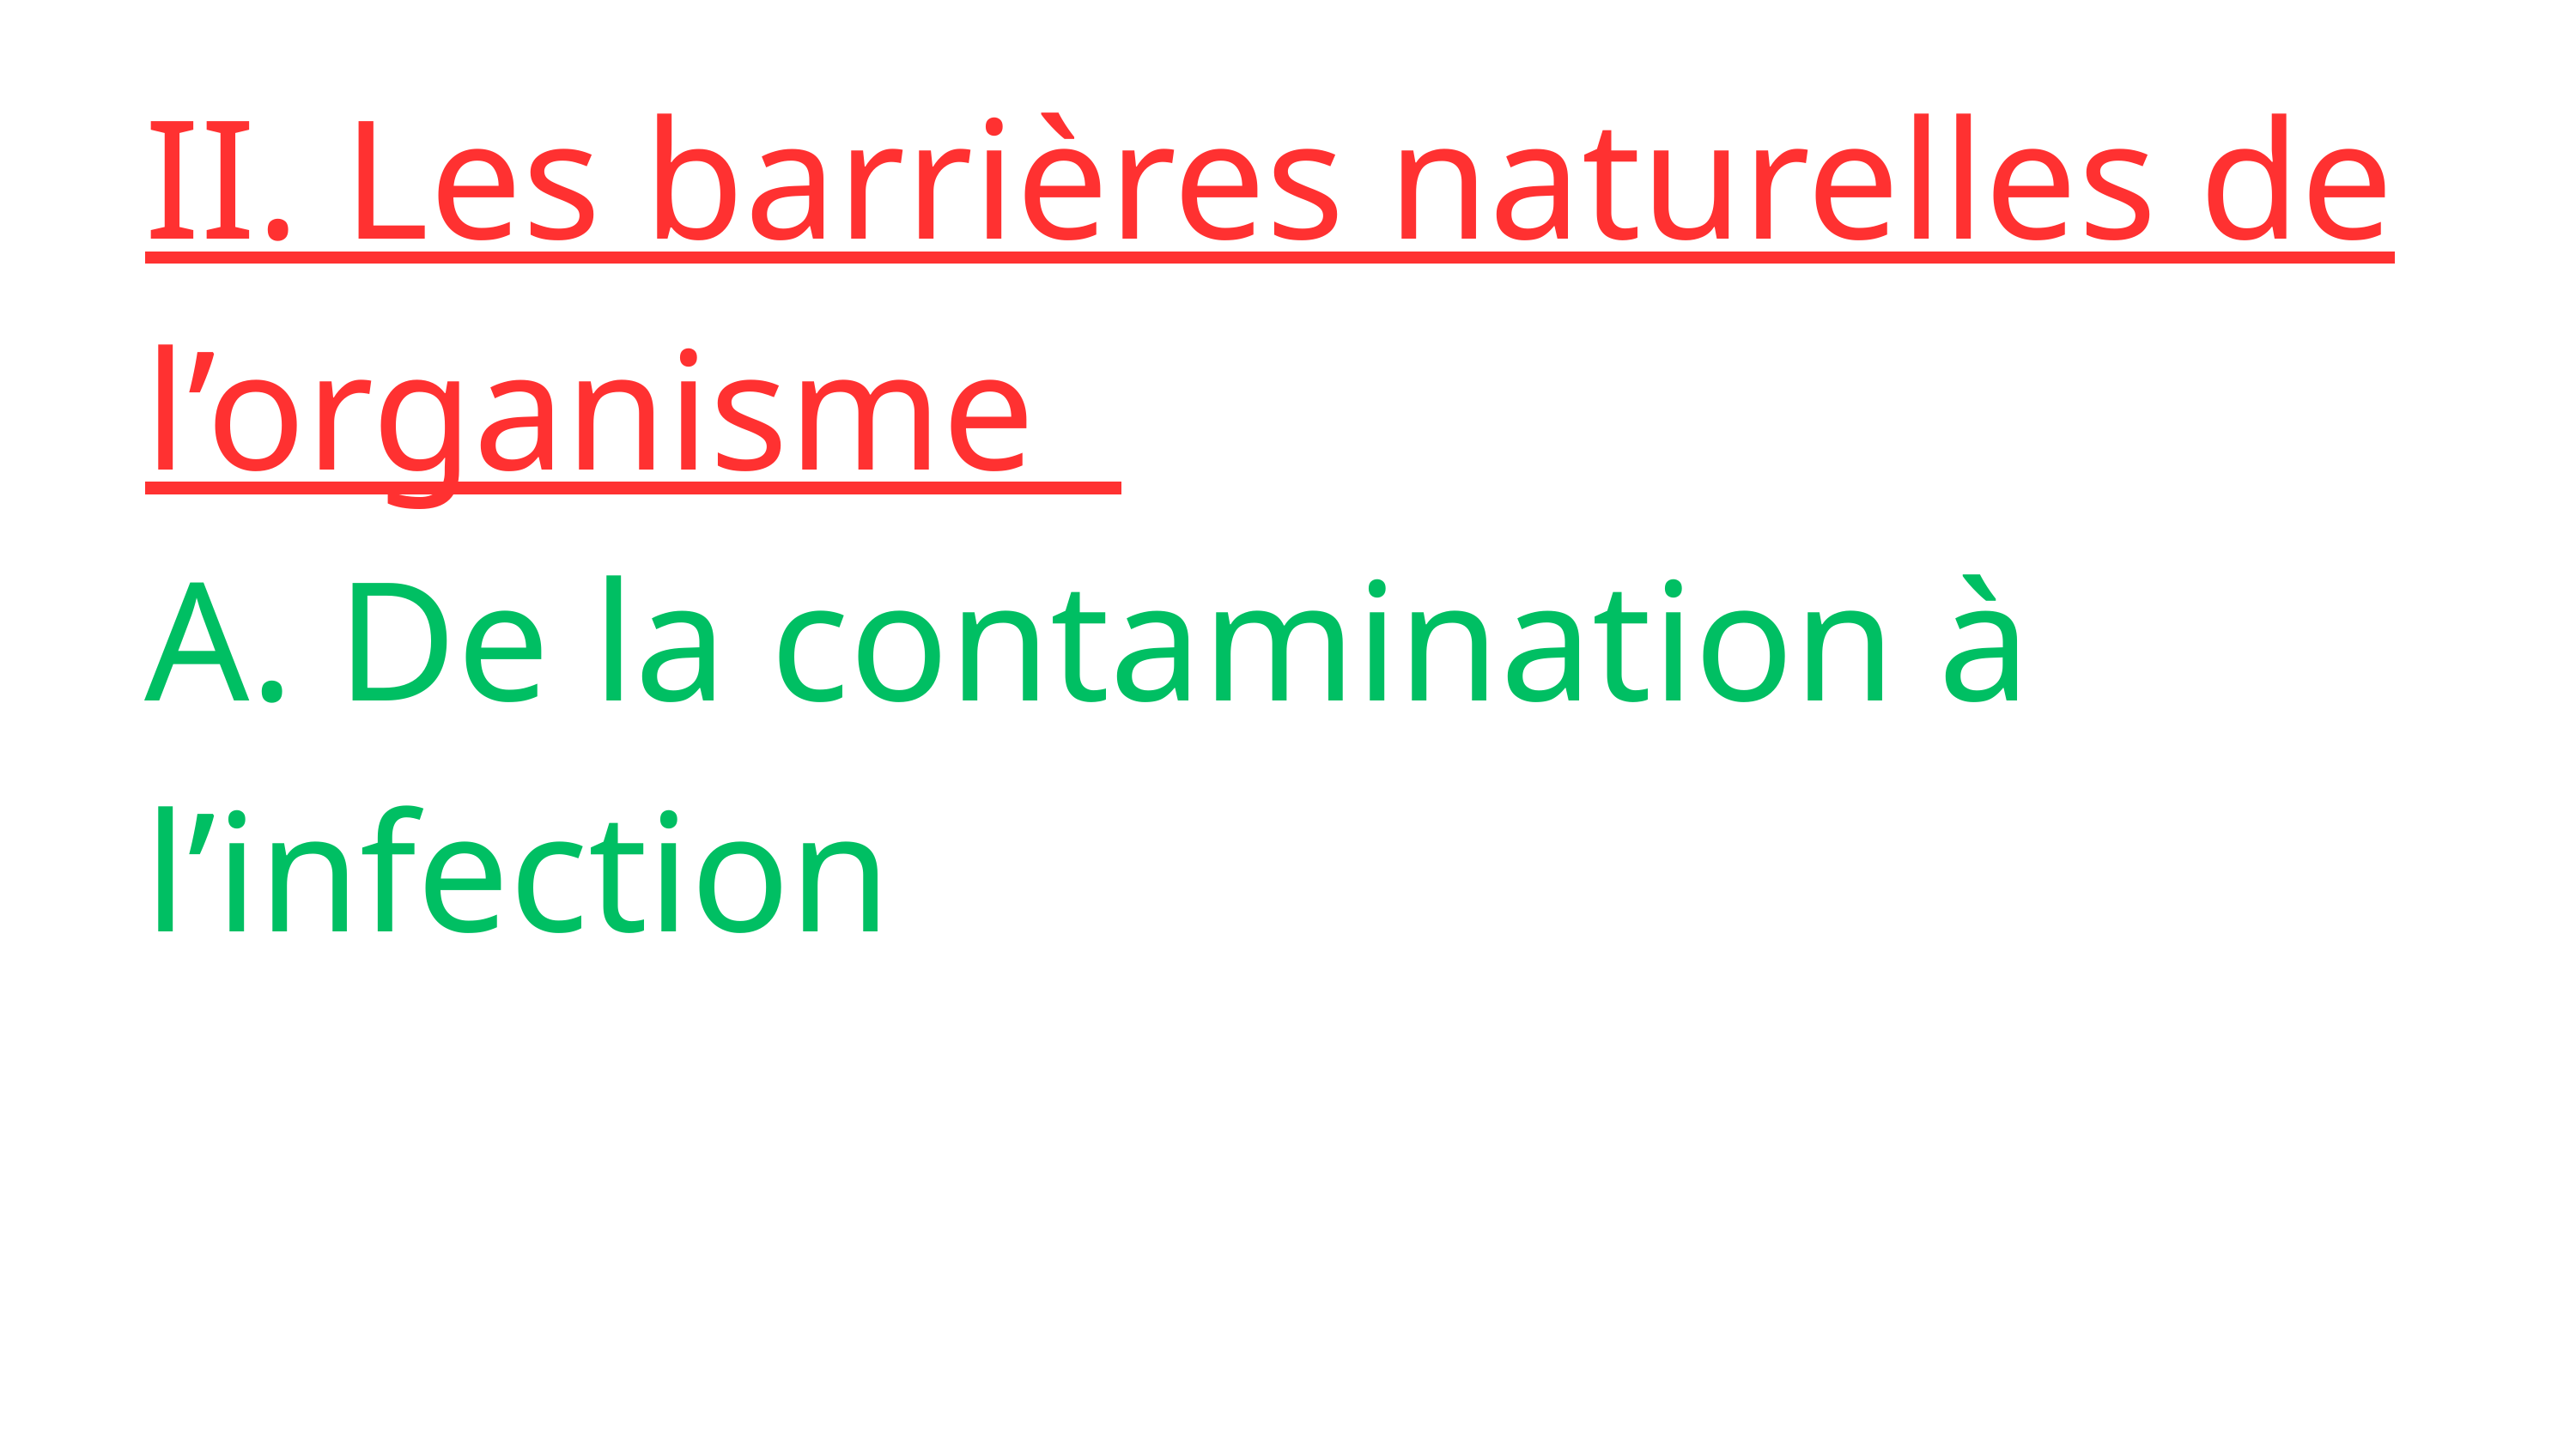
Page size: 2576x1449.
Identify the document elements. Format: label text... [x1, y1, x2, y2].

text_box A. De la contamination à l’infection [144, 503, 2431, 965]
text_box II. Les barrières naturelles de l’organisme [144, 41, 2576, 503]
